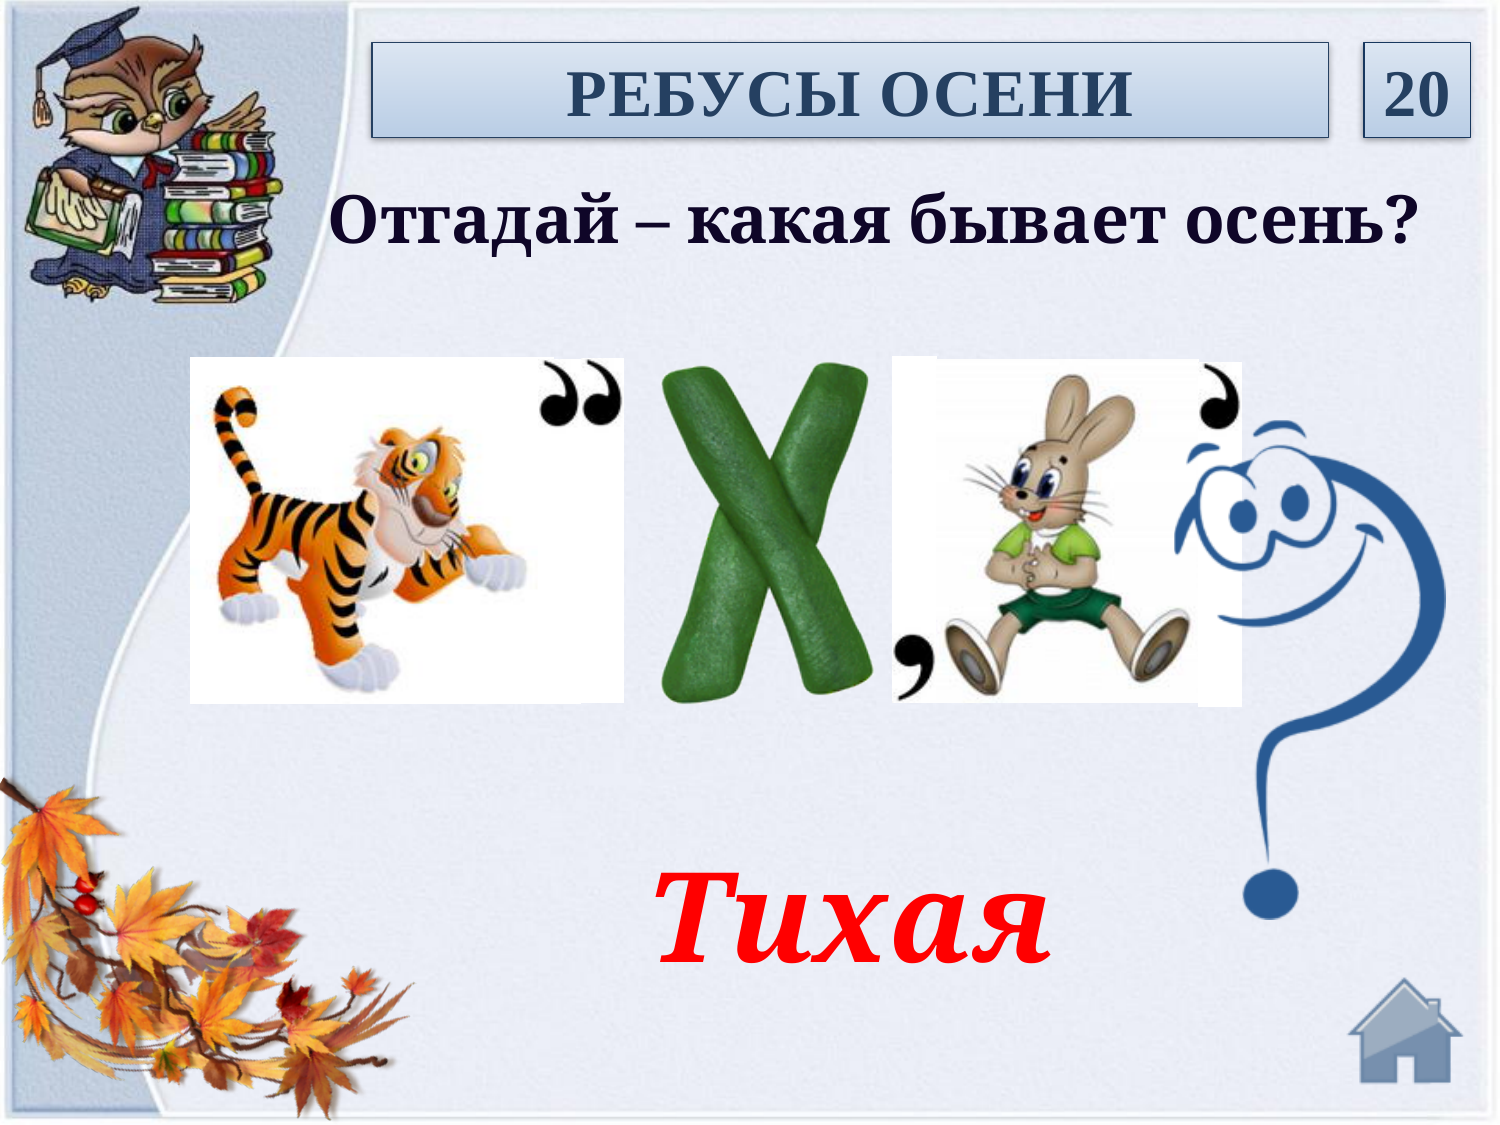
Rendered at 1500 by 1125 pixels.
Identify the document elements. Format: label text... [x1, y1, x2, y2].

picture [0, 0, 1500, 1125]
text_box Отгадай – какая бывает осень? [312, 169, 1459, 265]
text_box РЕБУСЫ ОСЕНИ [371, 42, 1329, 138]
text_box 20 [1363, 42, 1471, 138]
text_box Тихая [425, 830, 1276, 996]
